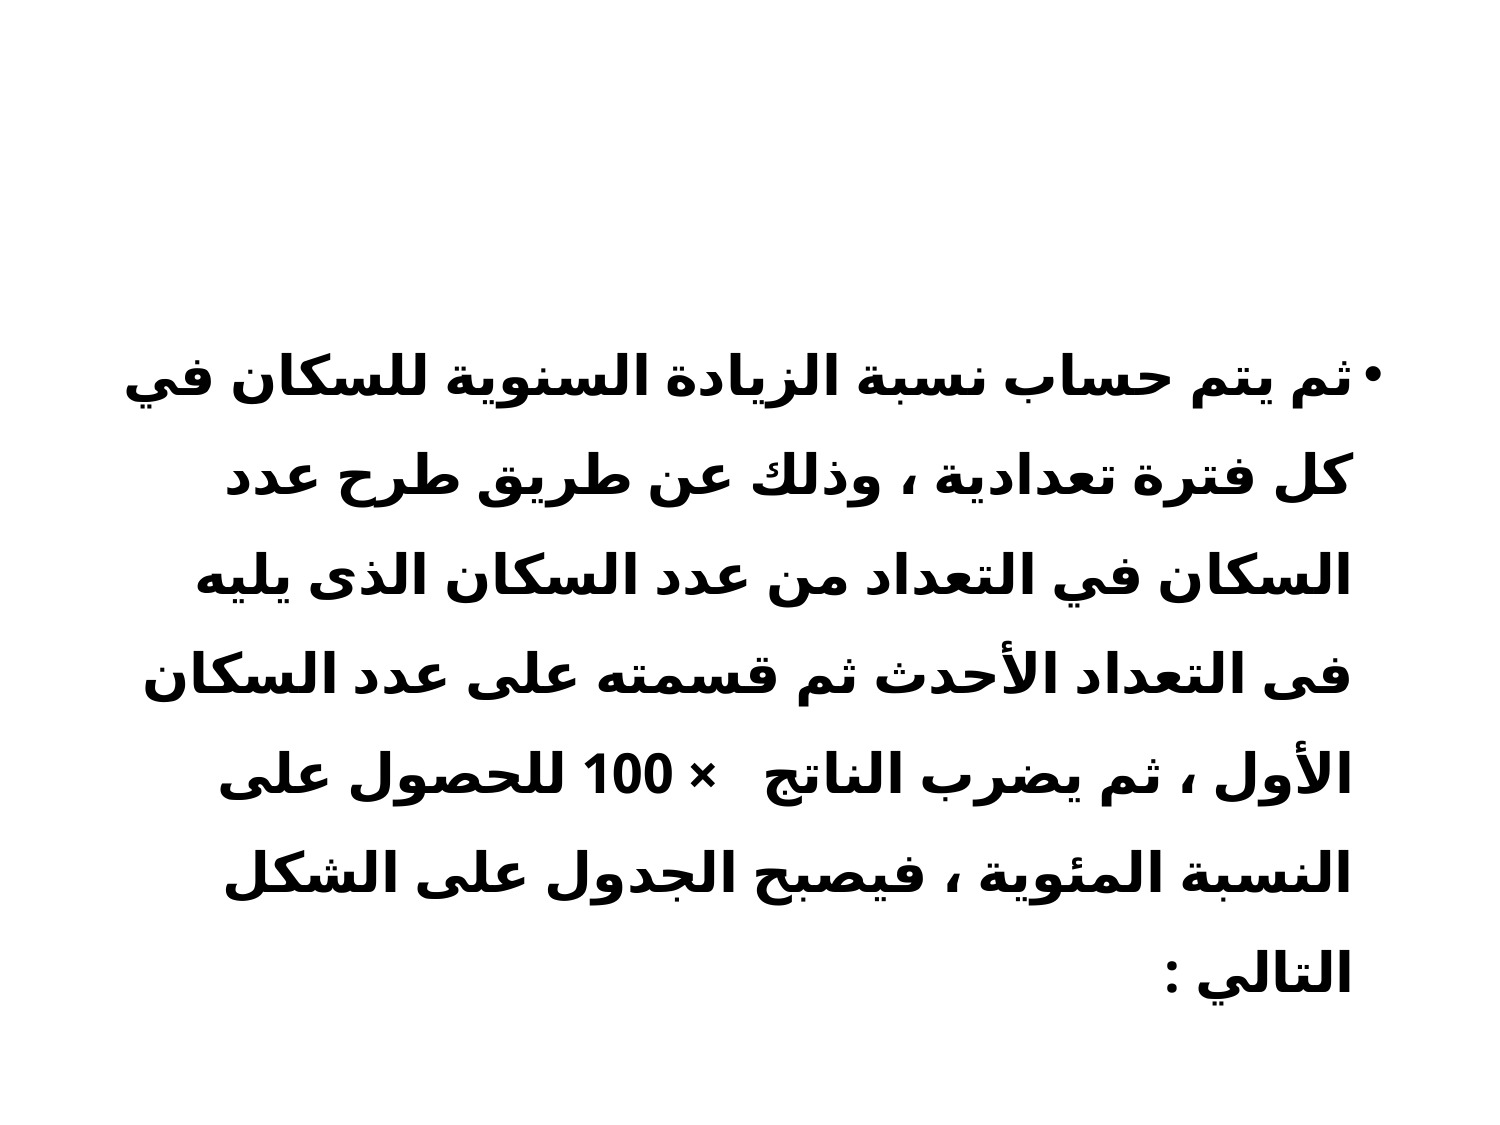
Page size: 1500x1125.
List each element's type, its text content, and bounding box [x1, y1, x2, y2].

list ثم يتم حساب نسبة الزيادة السنوية للسكان في كل فترة تعدادية ، وذلك عن طريق طرح عدد السكان في التعداد من عدد السكان الذى يليه فى التعداد الأحدث ثم قسمته على عدد السكان الأول ، ثم يضرب الناتج × 100 للحصول على النسبة المئوية ، فيصبح الجدول على الشكل التالي : [103, 299, 1397, 1014]
